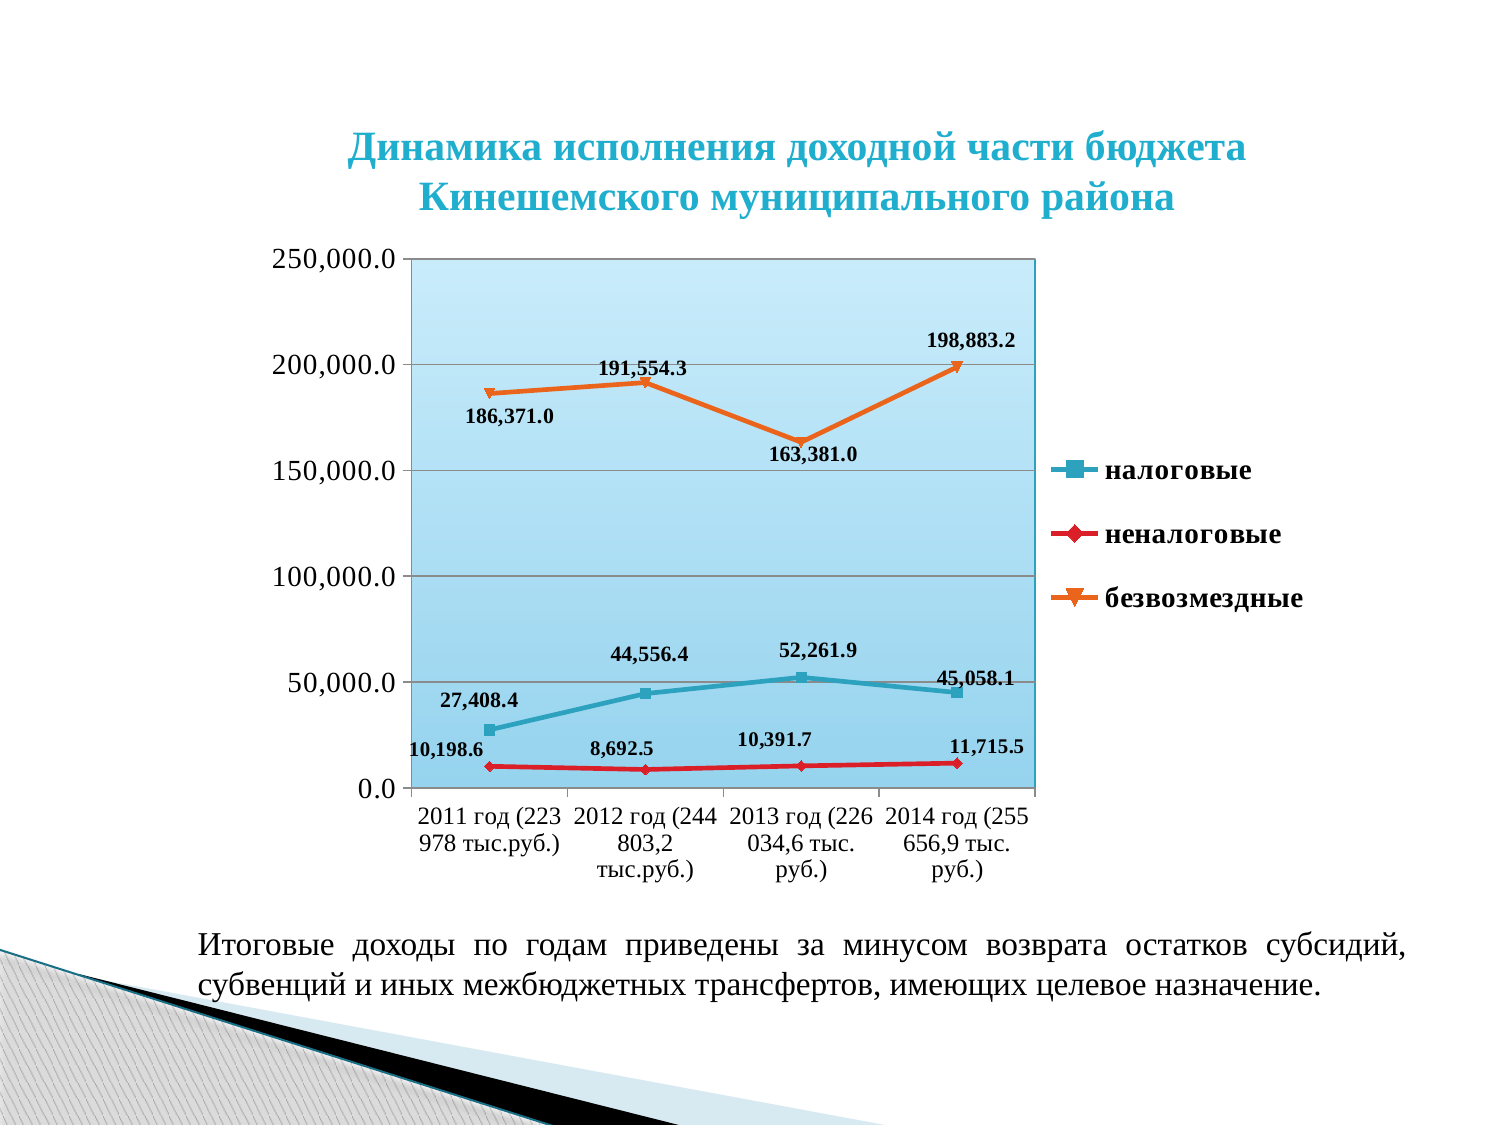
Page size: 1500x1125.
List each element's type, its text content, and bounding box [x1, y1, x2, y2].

text_box Динамика исполнения доходной части бюджета Кинешемского муниципального района [253, 66, 1341, 227]
text_box Итоговые доходы по годам приведены за минусом возврата остатков субсидий, субвенций и иных межбюджетных трансфертов, имеющих целевое назначение. [182, 869, 1424, 1010]
chart [249, 228, 1341, 897]
